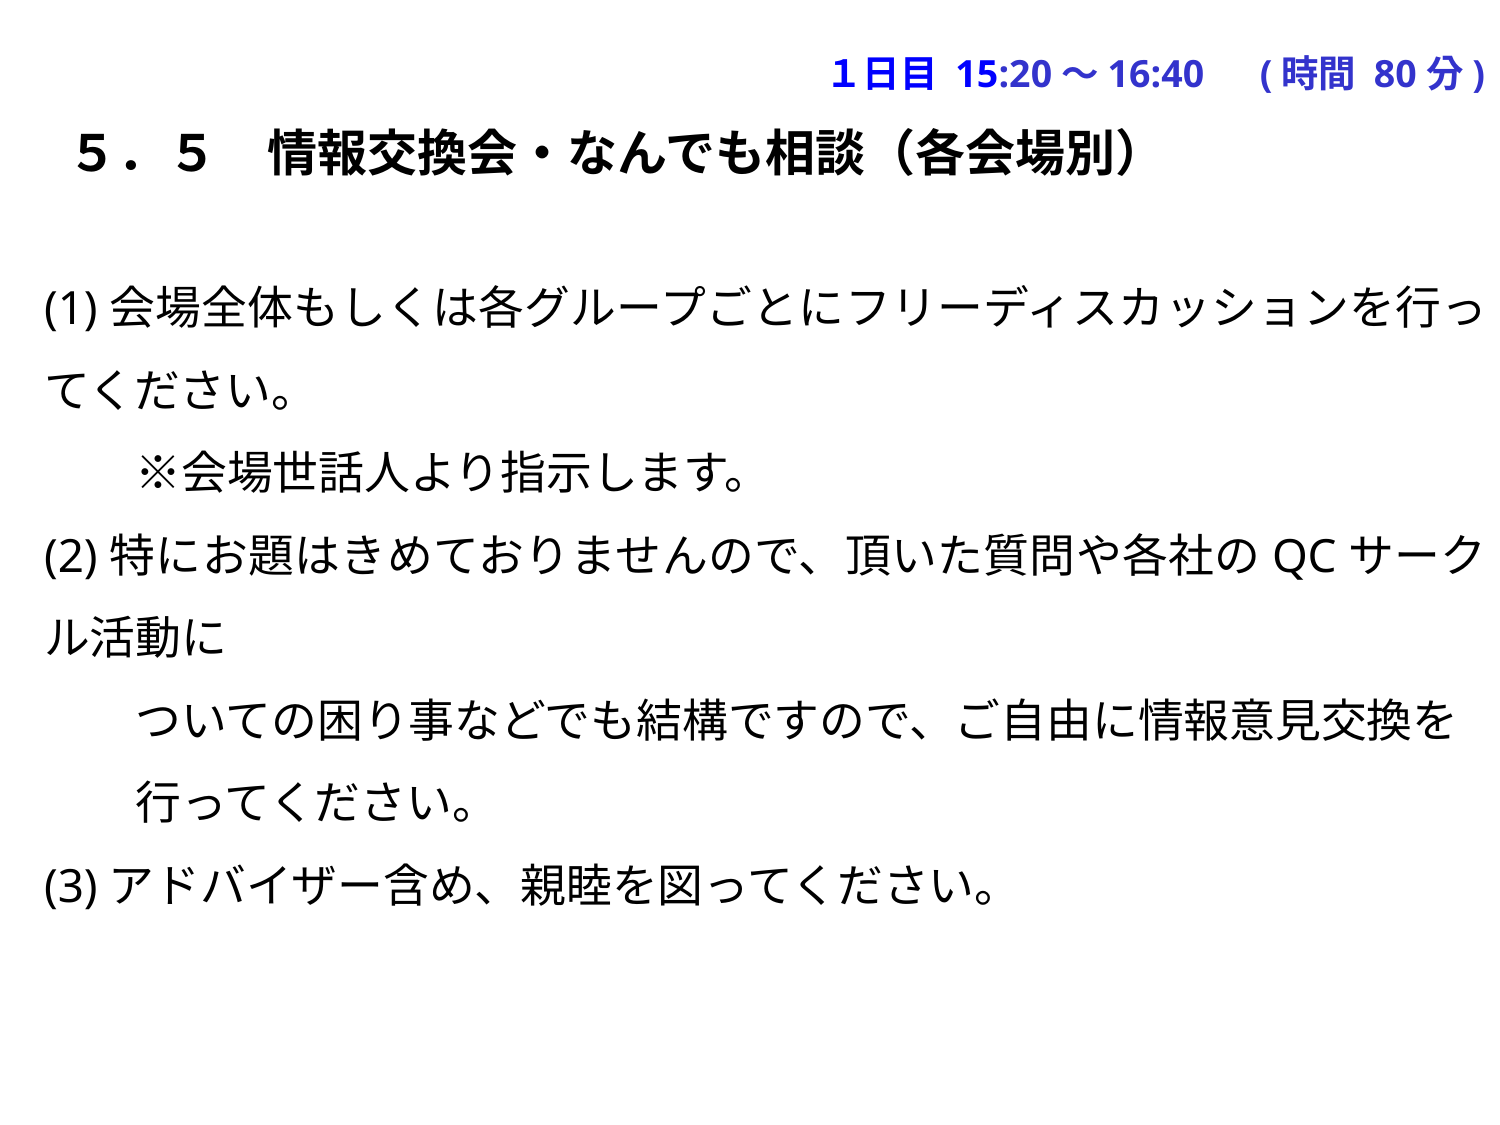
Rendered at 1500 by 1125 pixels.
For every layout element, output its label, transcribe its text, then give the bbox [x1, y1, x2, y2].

text_box １日目 15:20～16:40 (時間 80分) [0, 42, 1500, 103]
text_box (1)会場全体もしくは各グループごとにフリーディスカッションを行ってください。 ※会場世話人より指示します。 (2)特にお題はきめておりませんので、頂いた質問や各社のQCサークル活動に ついての困り事などでも結構ですので、ご自由に情報意見交換を 行ってください。 (3)アドバイザー含め、親睦を図ってください。 [29, 244, 1500, 1002]
text_box ５．５ 情報交換会・なんでも相談（各会場別） [53, 114, 1187, 190]
